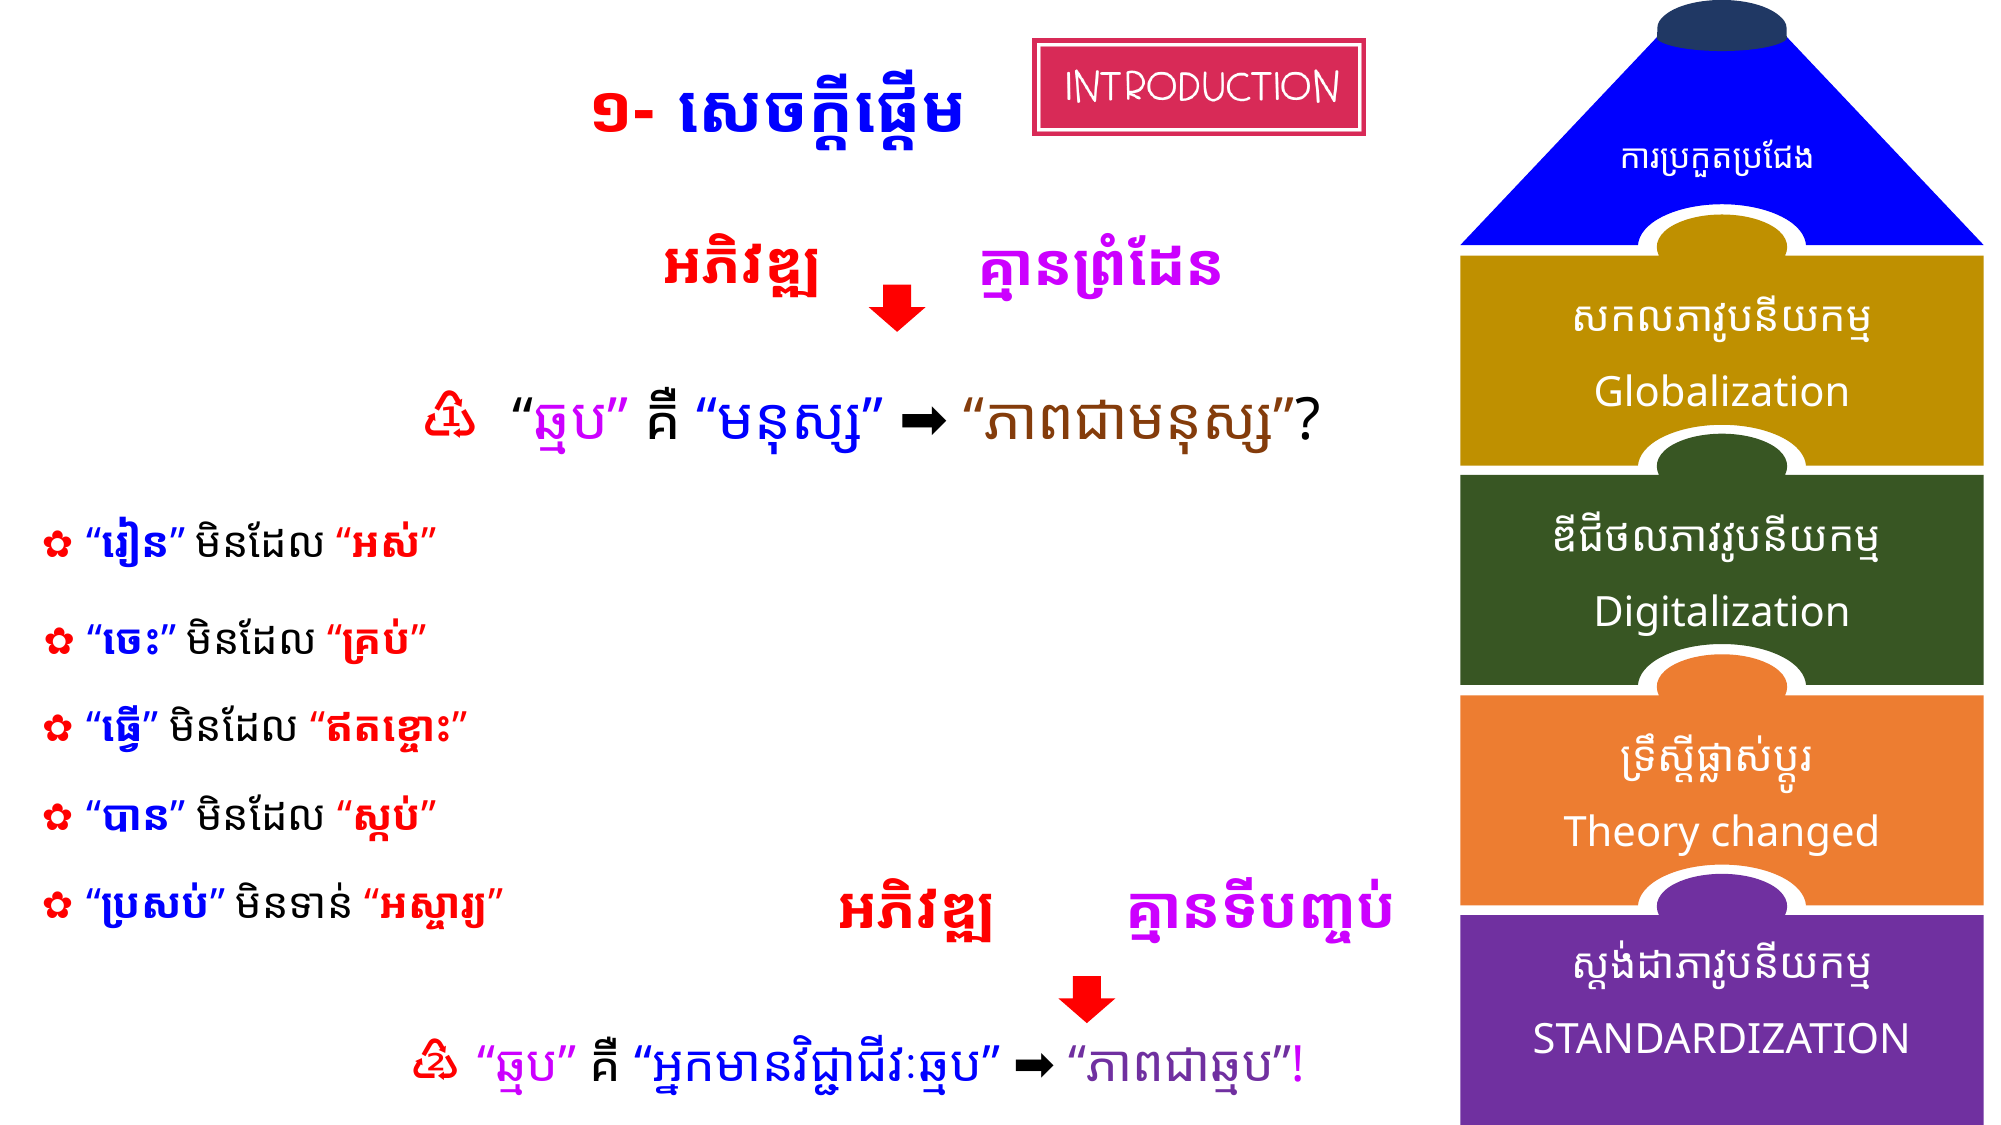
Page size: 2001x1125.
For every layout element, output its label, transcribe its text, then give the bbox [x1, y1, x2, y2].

picture [1032, 38, 1366, 136]
text_box អភិវឌ្ឍ [712, 827, 1014, 948]
text_box គ្មានព្រំដែន [875, 185, 1327, 305]
text_box ♳ “ឆ្មប” គឺ “មនុស្ស” ➡ “ភាពជាមនុស្ស”? [99, 325, 1460, 461]
text_box ✿ “ប្រសប់” មិនទាន់ “អស្ចារ្យ” [0, 830, 635, 936]
text_box គ្មានទីបញ្ចប់ [1014, 827, 1460, 948]
text_box ✿ “រៀន” មិនដែល “អស់” [0, 470, 531, 575]
text_box អភិវឌ្ឍ [545, 182, 935, 303]
text_box ១- សេចក្តីផ្តើម [437, 18, 1113, 154]
text_box ✿ “ធ្វើ” មិនដែល “ឥតខ្ចោះ” [0, 654, 609, 760]
text_box ♴ “ឆ្មប” គឺ “អ្នកមានវិជ្ជាជីវៈឆ្មប” ➡ “ភាពជាឆ្មប”! [113, 981, 1460, 1101]
text_box ✿ “ចេះ” មិនដែល “គ្រប់” [0, 566, 496, 654]
text_box [868, 305, 926, 332]
text_box ✿ “បាន” មិនដែល “ស្កប់” [0, 743, 531, 830]
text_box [1460, 0, 1984, 1125]
text_box [1058, 976, 1116, 1024]
